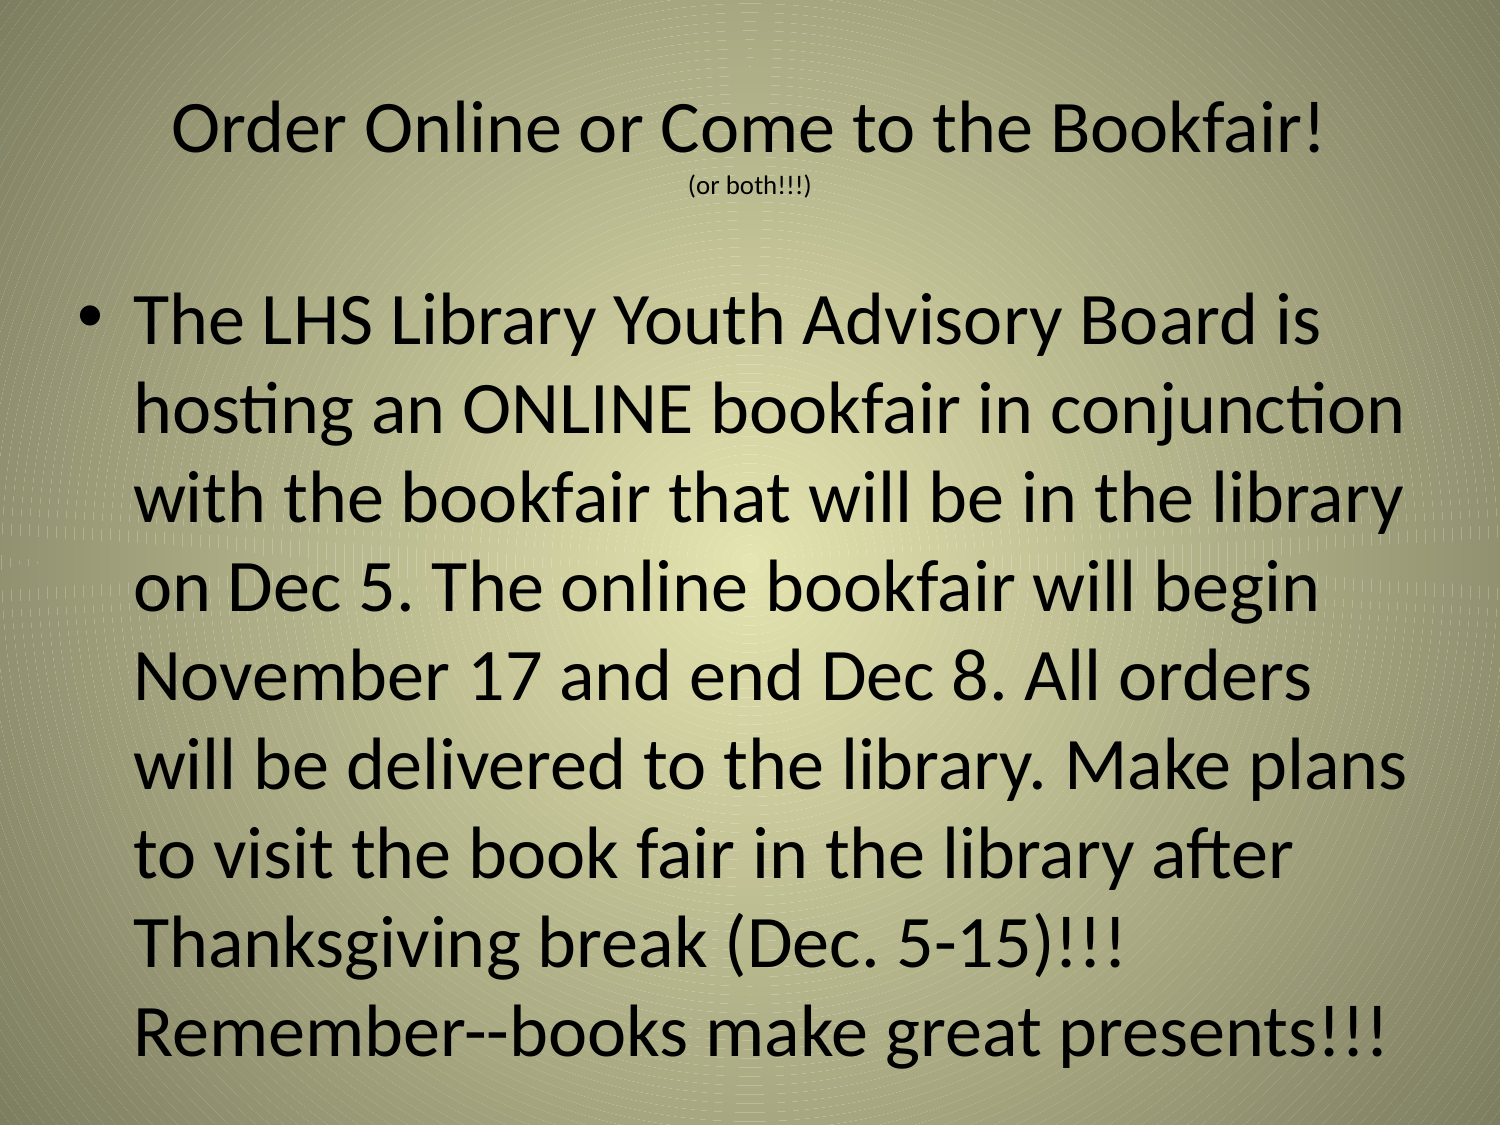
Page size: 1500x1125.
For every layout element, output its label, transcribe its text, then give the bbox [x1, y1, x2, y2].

title Order Online or Come to the Bookfair! (or both!!!) [75, 45, 1425, 233]
list The LHS Library Youth Advisory Board is hosting an ONLINE bookfair in conjunction with the bookfair that will be in the library on Dec 5. The online bookfair will begin November 17 and end Dec 8. All orders will be delivered to the library. Make plans to visit the book fair in the library after Thanksgiving break (Dec. 5-15)!!! Remember--books make great presents!!! [62, 262, 1425, 1100]
